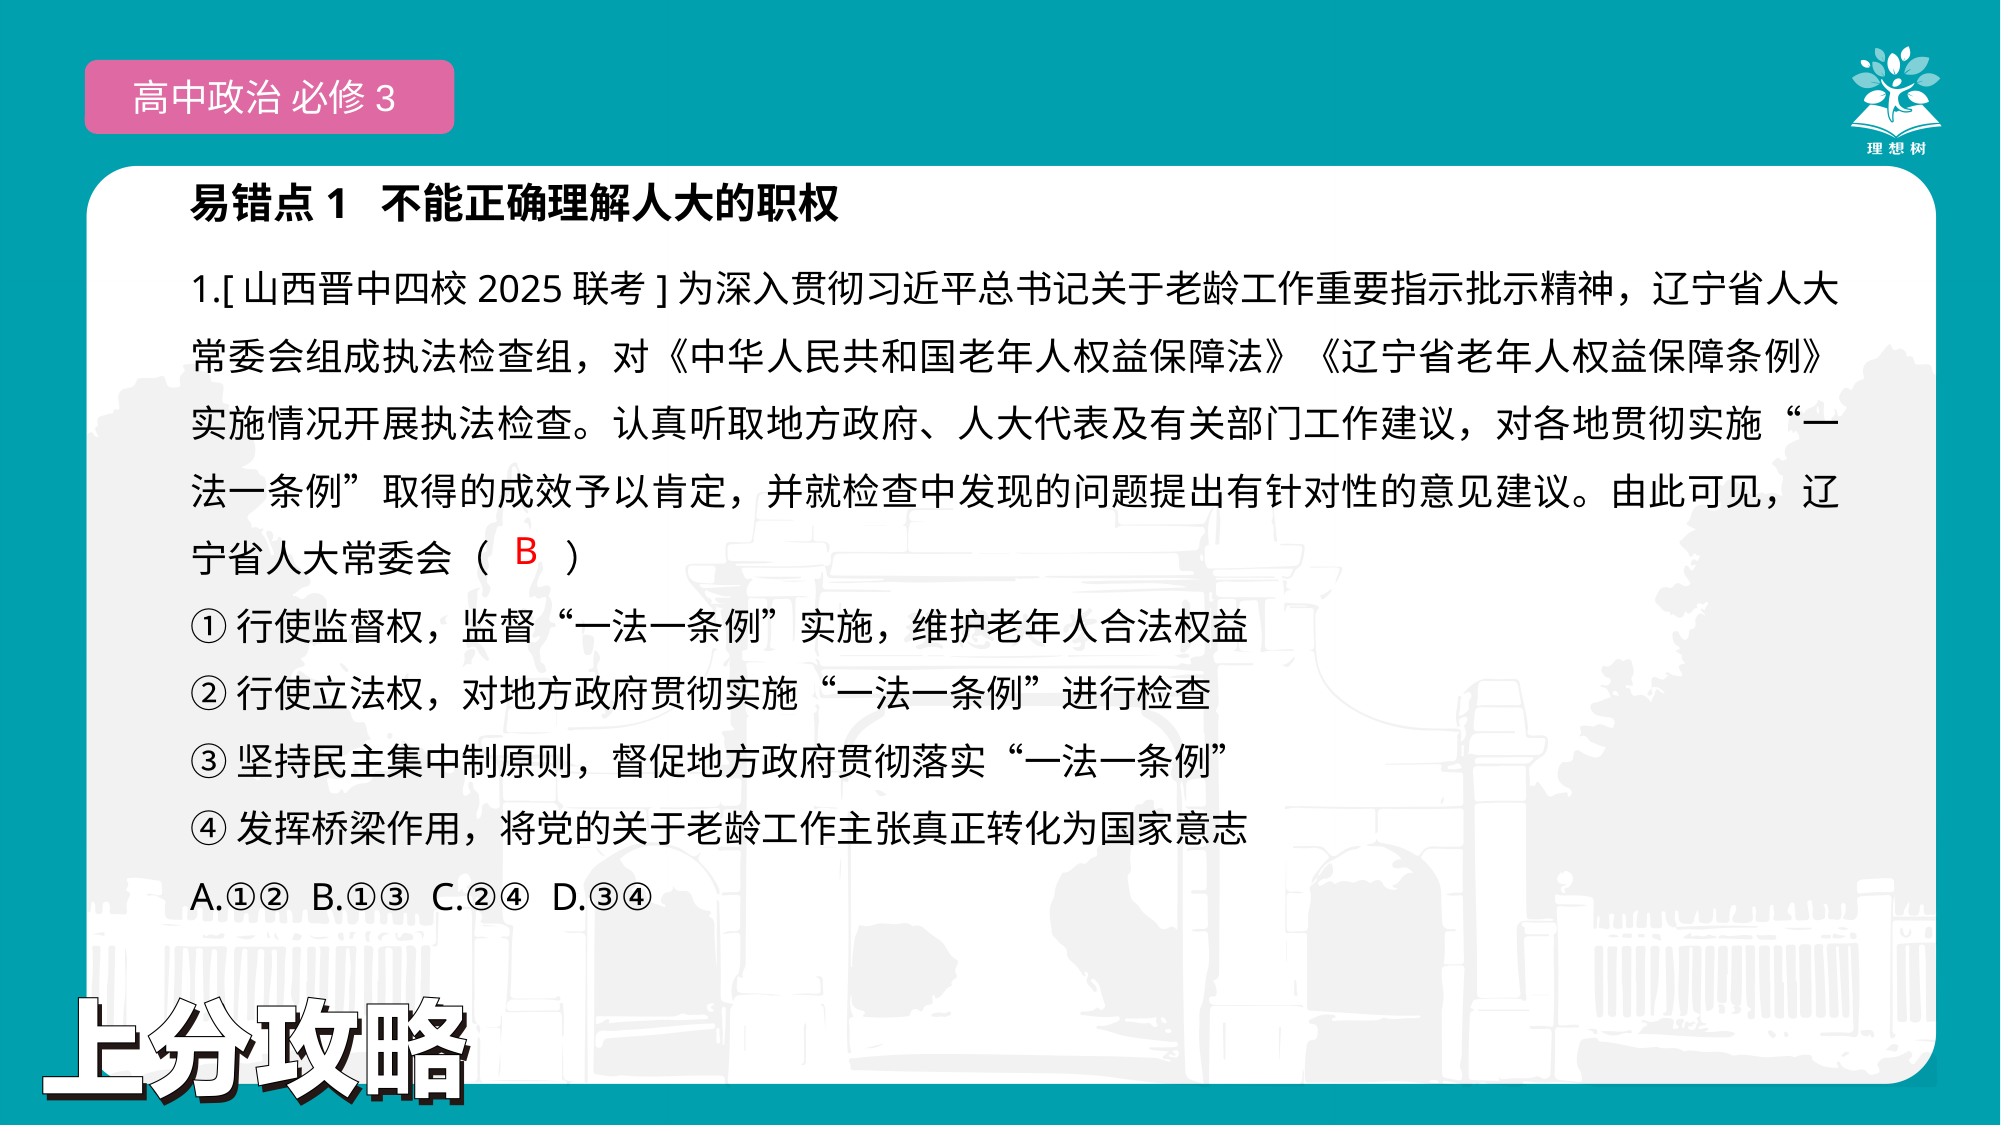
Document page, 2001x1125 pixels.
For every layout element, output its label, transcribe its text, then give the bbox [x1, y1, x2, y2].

text_box 易错点1 不能正确理解人大的职权 [175, 169, 1221, 235]
text_box B [489, 496, 606, 580]
text_box 高中政治 必修3 [83, 58, 456, 135]
picture [0, 0, 2001, 1125]
text_box 1.[山西晋中四校2025联考]为深入贯彻习近平总书记关于老龄工作重要指示批示精神，辽宁省人大常委会组成执法检查组，对《中华人民共和国老年人权益保障法》《辽宁省老年人权益保障条例》实施情况开展执法检查。认真听取地方政府、人大代表及有关部门工作建议，对各地贯彻实施“一法一条例”取得的成效予以肯定，并就检查中发现的问题提出有针对性的意见建议。由此可见，辽宁省人大常委会（ ） ①行使监督权，监督“一法一条例”实施，维护老年人合法权益 ②行使立法权，对地方政府贯彻实施“一法一条例”进行检查 ③坚持民主集中制原则，督促地方政府贯彻落实“一法一条例” ④发挥桥梁作用，将党的关于老龄工作主张真正转化为国家意志 A.①② B.①③ C.②④ D.③④ [175, 235, 1855, 812]
